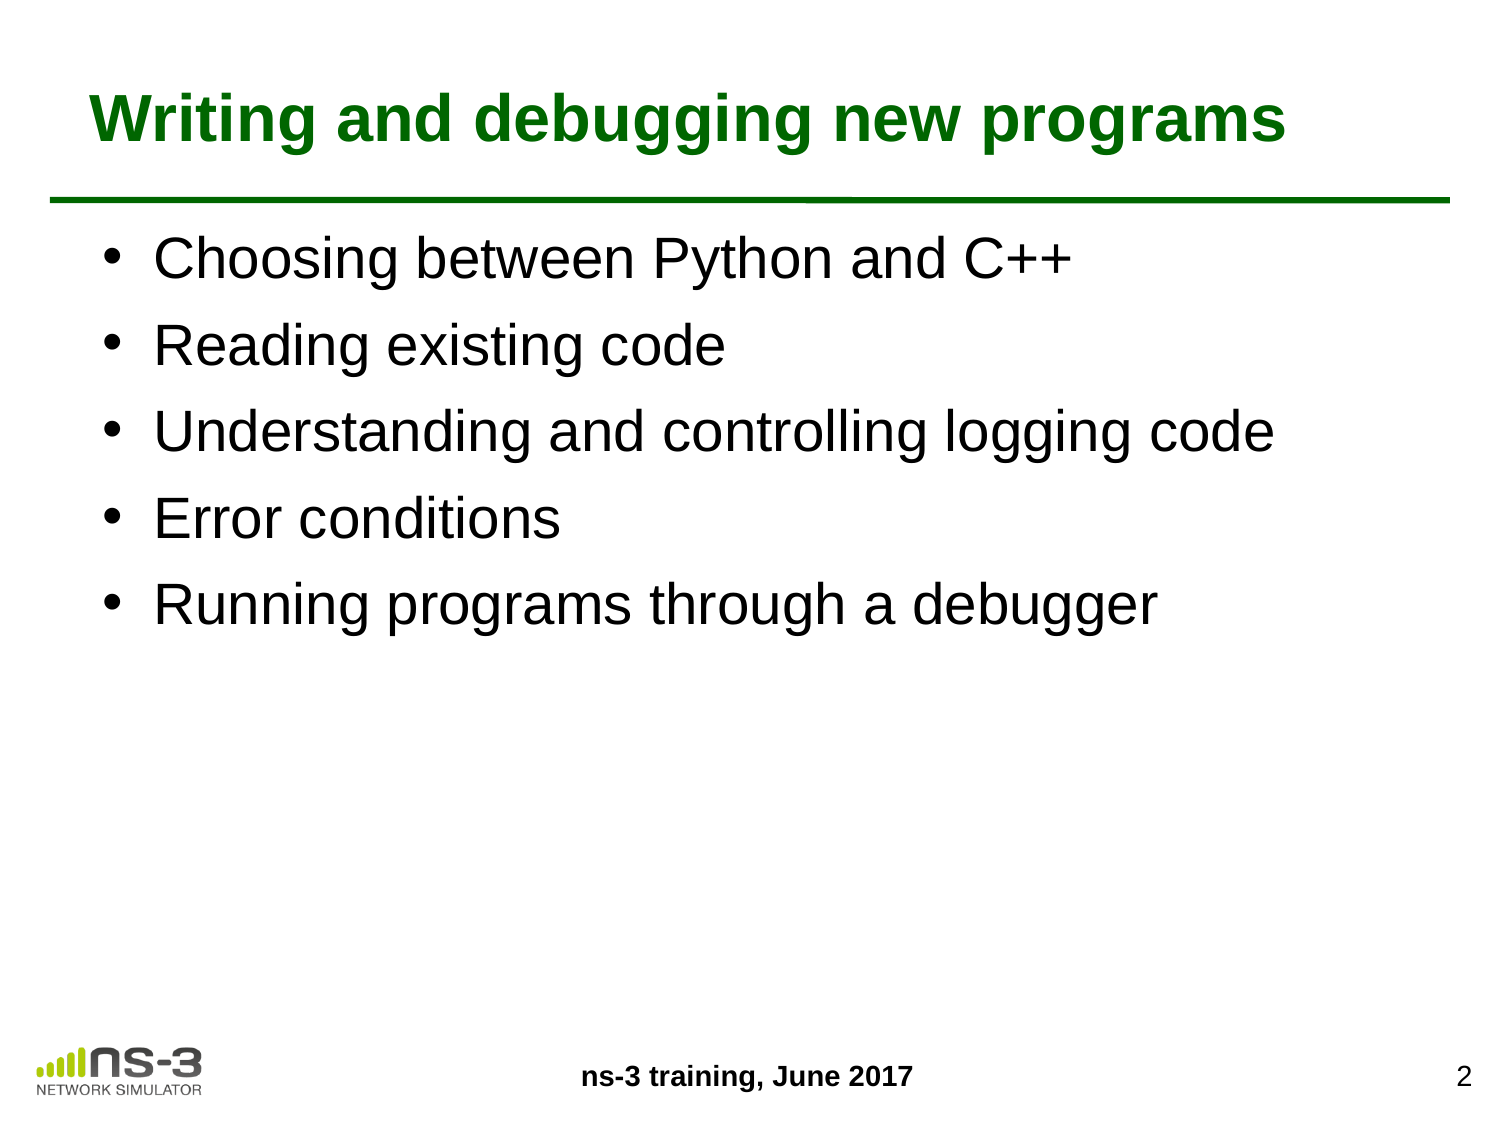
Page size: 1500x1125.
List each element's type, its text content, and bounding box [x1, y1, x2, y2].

slide_number 2 [1142, 1049, 1488, 1125]
footer ns-3 training, June 2017 [512, 1049, 983, 1125]
list Choosing between Python and C++ Reading existing code Understanding and controlling logging code Error conditions Running programs through a debugger [87, 212, 1433, 1012]
title Writing and debugging new programs [74, 44, 1421, 186]
picture [24, 1017, 213, 1125]
